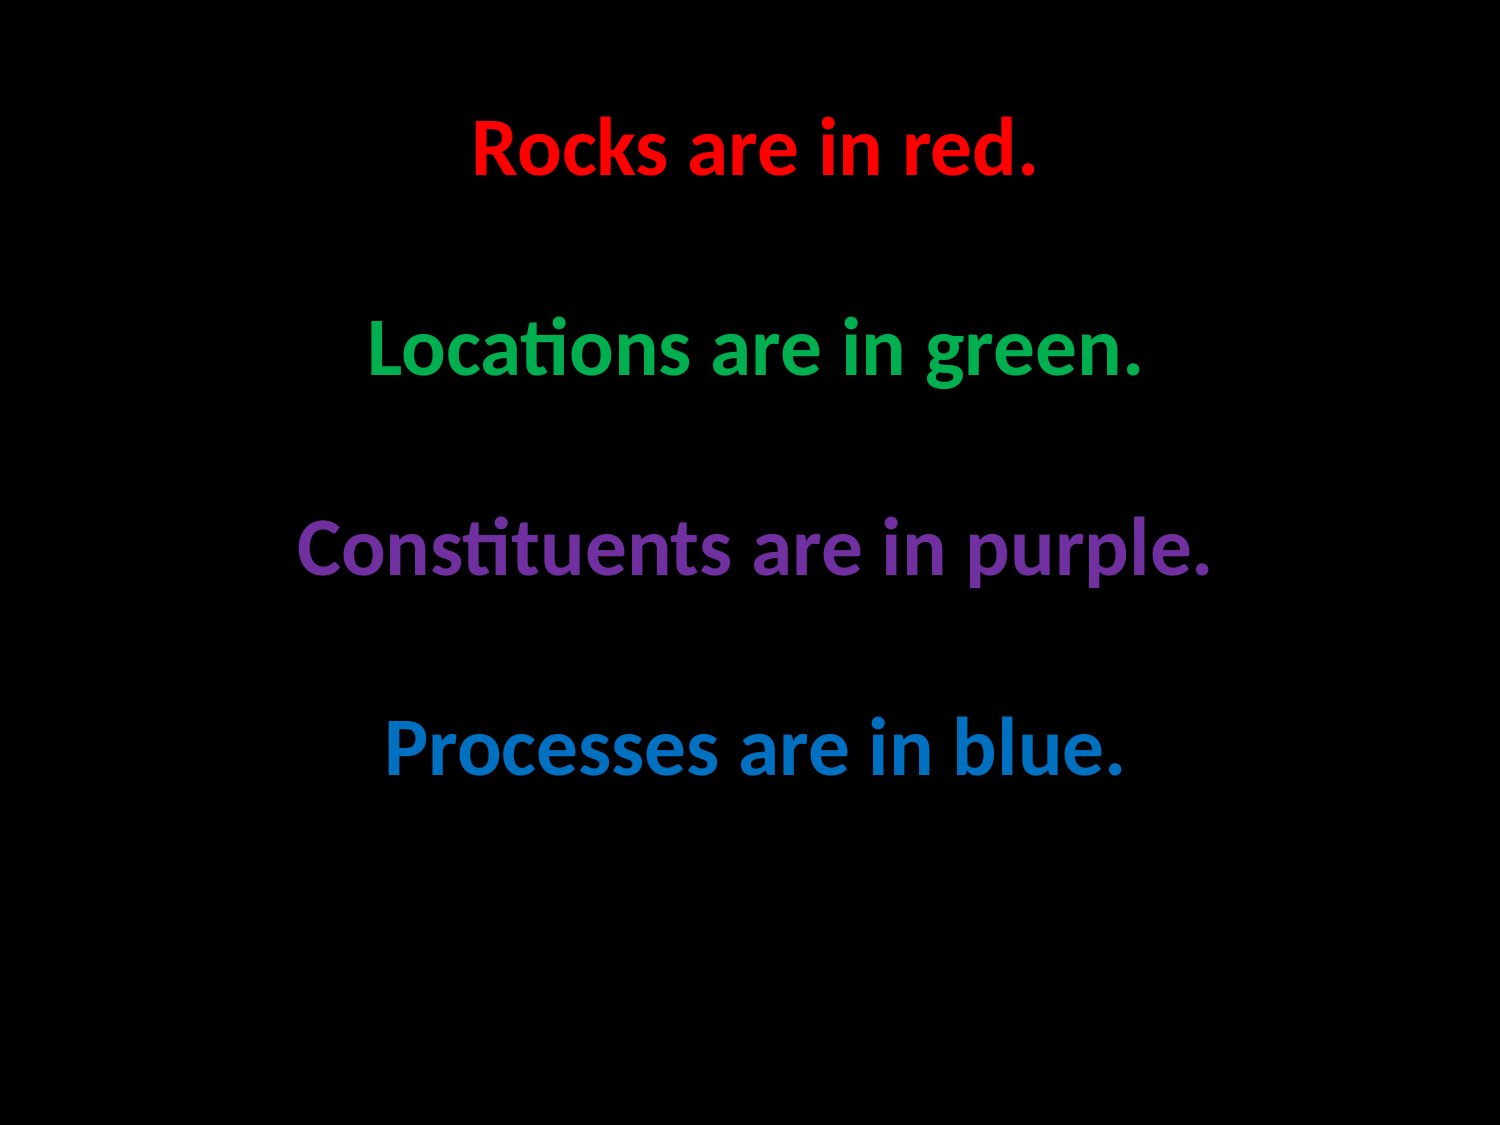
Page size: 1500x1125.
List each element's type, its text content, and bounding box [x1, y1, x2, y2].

text_box Rocks are in red. Locations are in green. Constituents are in purple. Processes are in blue. [74, 84, 1438, 800]
